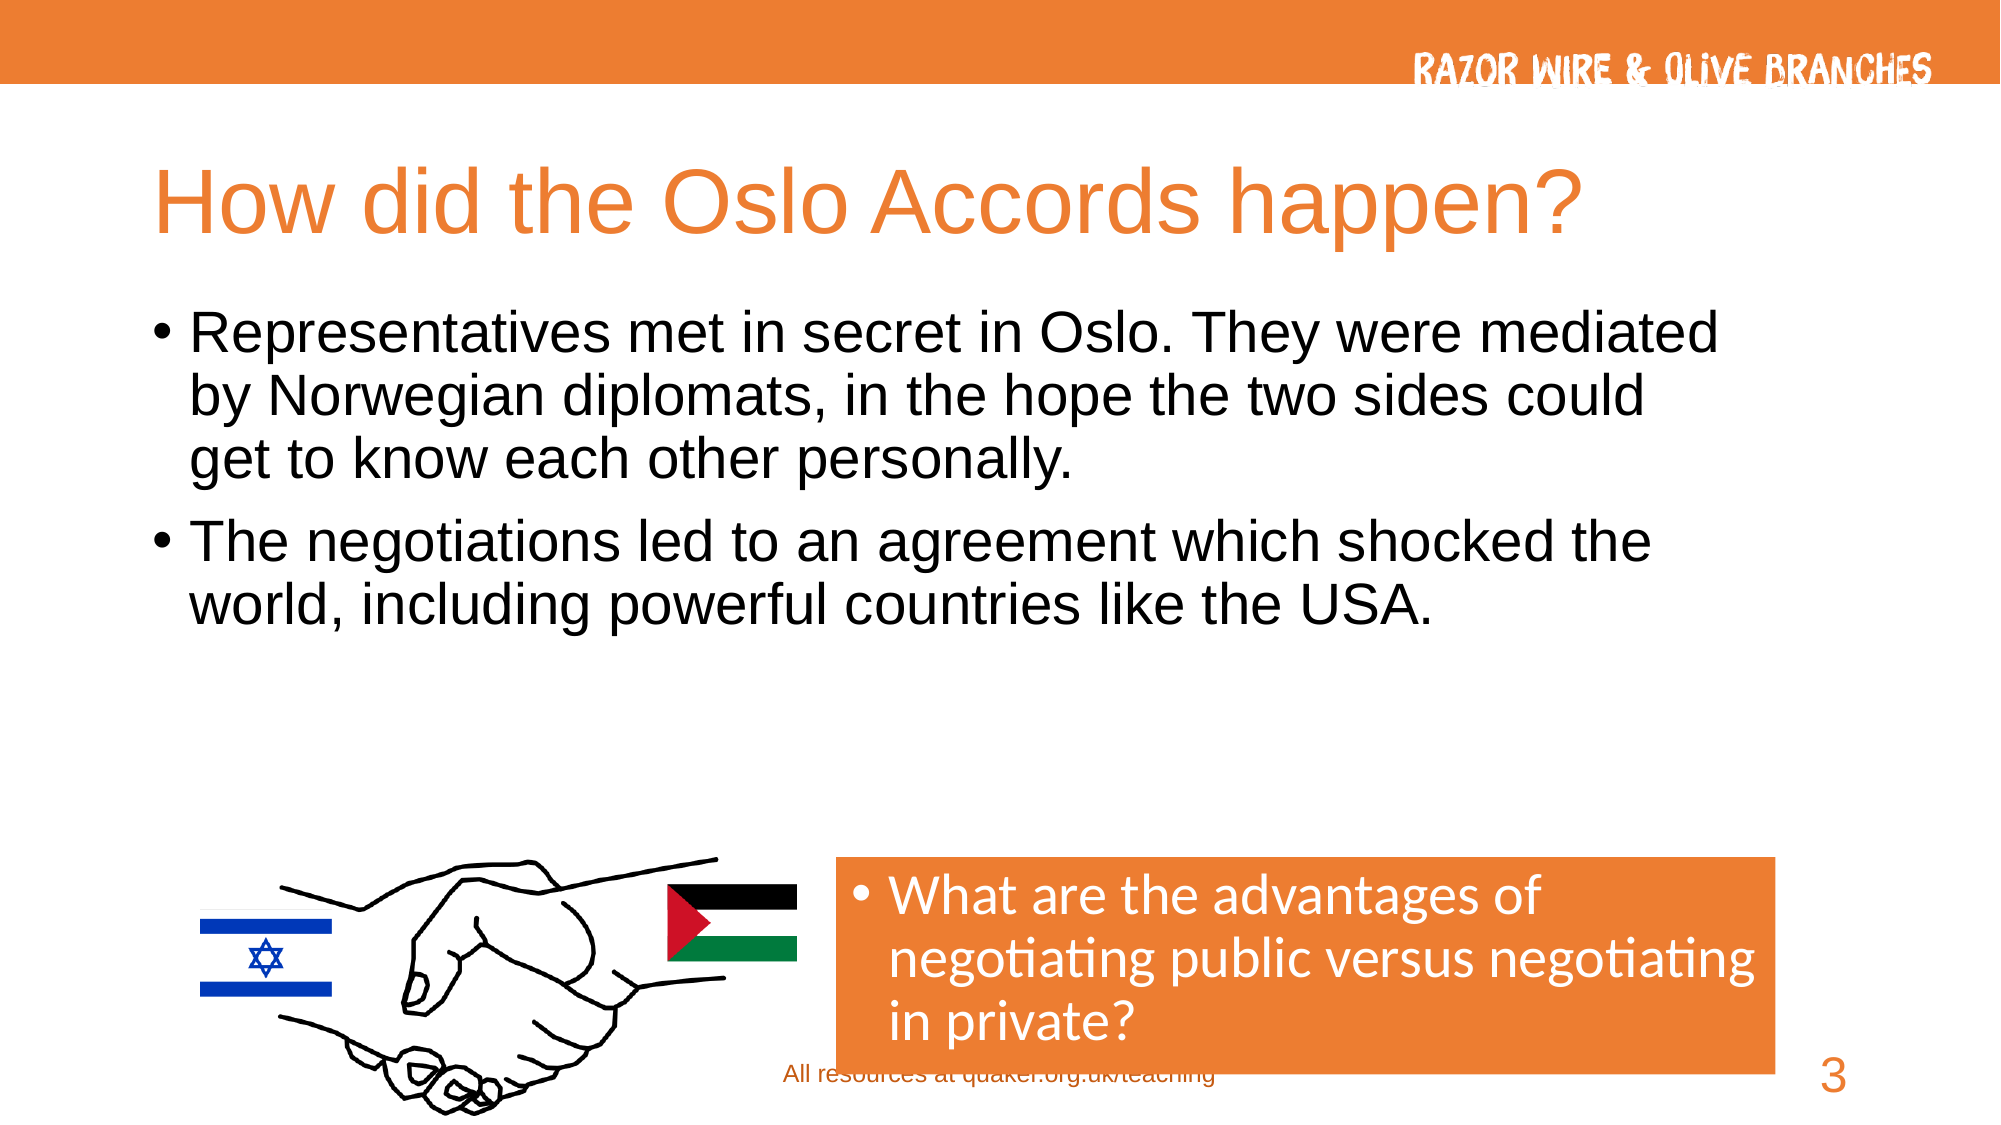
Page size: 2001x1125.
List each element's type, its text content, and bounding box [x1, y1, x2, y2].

text_box What are the advantages of negotiating public versus negotiating in private? [836, 857, 1776, 1075]
picture [1411, 49, 1935, 89]
picture [200, 857, 797, 1116]
list Representatives met in secret in Oslo. They were mediated by Norwegian diplomats, in the hope the two sides could get to know each other personally. The negotiations led to an agreement which shocked the world, including powerful countries like the USA. [137, 294, 1761, 935]
title How did the Oslo Accords happen? [137, 94, 1863, 313]
footer All resources at quaker.org.uk/teaching [797, 1042, 1338, 1103]
slide_number 3 [1412, 1042, 1863, 1103]
